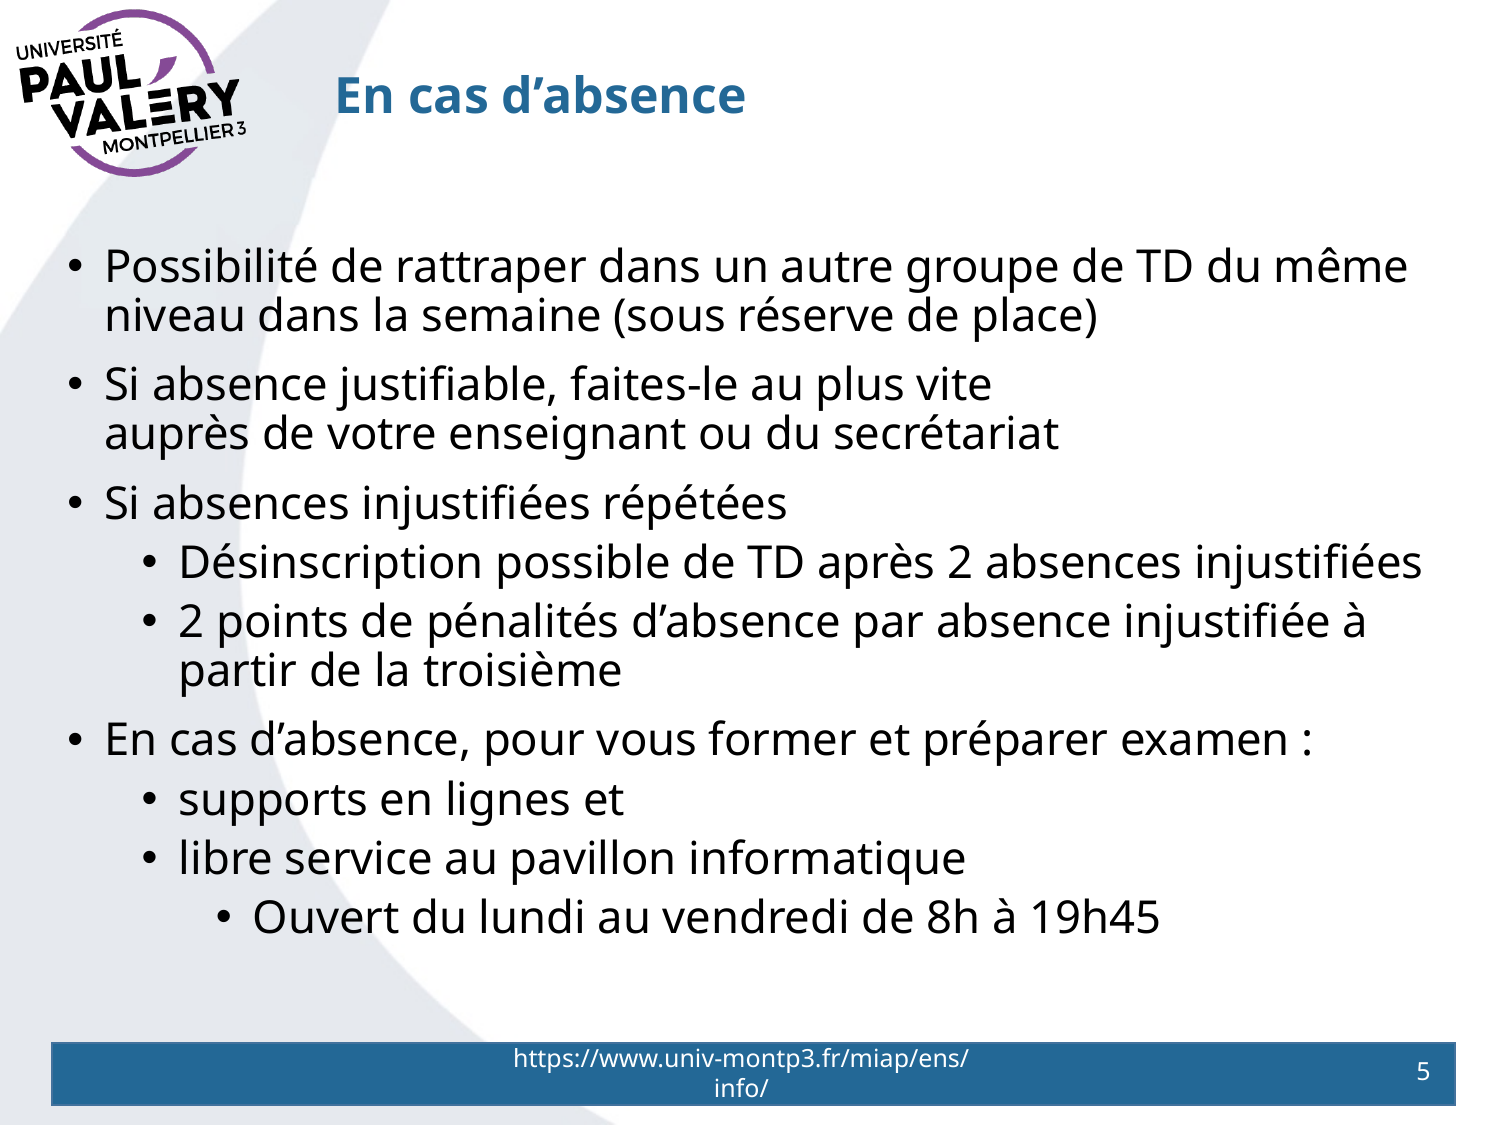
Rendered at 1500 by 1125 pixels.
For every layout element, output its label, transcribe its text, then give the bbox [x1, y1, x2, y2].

title En cas d’absence [319, 28, 1446, 168]
list Possibilité de rattraper dans un autre groupe de TD du même niveau dans la semaine (sous réserve de place) Si absence justifiable, faites-le au plus vite auprès de votre enseignant ou du secrétariat Si absences injustifiées répétées Désinscription possible de TD après 2 absences injustifiées 2 points de pénalités d’absence par absence injustifiée à partir de la troisième En cas d’absence, pour vous former et préparer examen : supports en lignes et libre service au pavillon informatique Ouvert du lundi au vendredi de 8h à 19h45 [52, 235, 1446, 1001]
footer https://www.univ-montp3.fr/miap/ens/info/ [480, 1042, 1004, 1103]
slide_number 5 [1107, 1042, 1446, 1103]
picture [0, 0, 1500, 1125]
